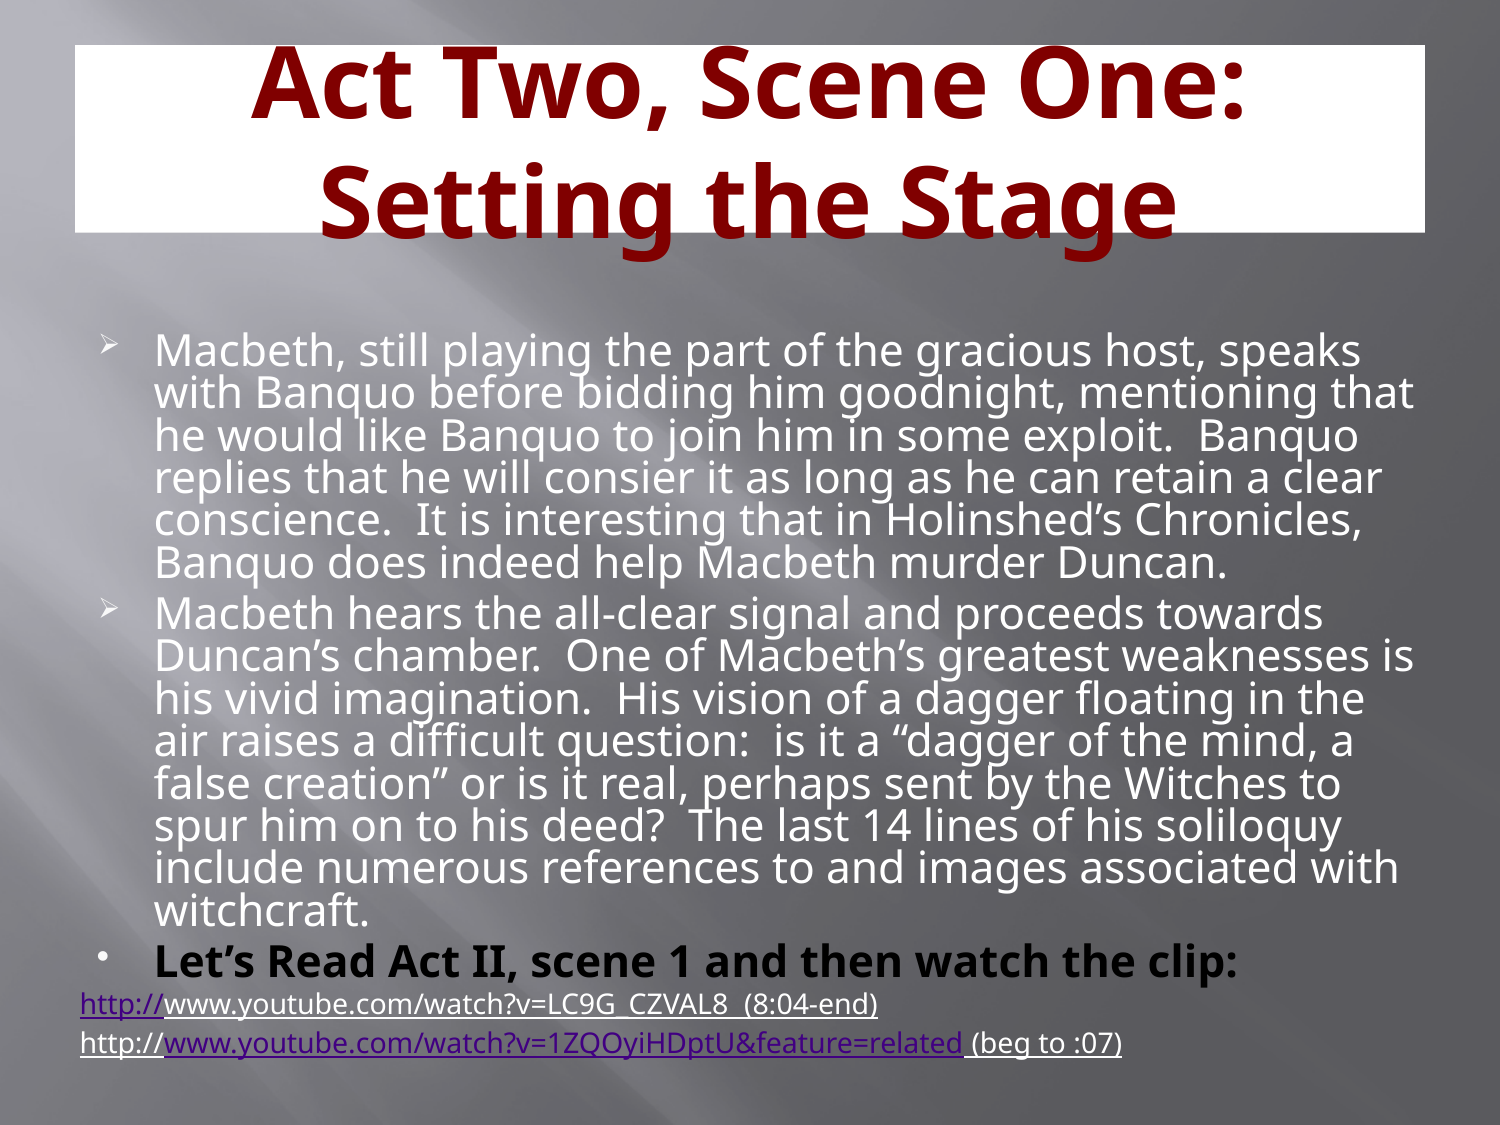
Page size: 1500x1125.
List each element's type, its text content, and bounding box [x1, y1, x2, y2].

list Macbeth, still playing the part of the gracious host, speaks with Banquo before bidding him goodnight, mentioning that he would like Banquo to join him in some exploit. Banquo replies that he will consier it as long as he can retain a clear conscience. It is interesting that in Holinshed’s Chronicles, Banquo does indeed help Macbeth murder Duncan. Macbeth hears the all-clear signal and proceeds towards Duncan’s chamber. One of Macbeth’s greatest weaknesses is his vivid imagination. His vision of a dagger floating in the air raises a difficult question: is it a “dagger of the mind, a false creation” or is it real, perhaps sent by the Witches to spur him on to his deed? The last 14 lines of his soliloquy include numerous references to and images associated with witchcraft. Let’s Read Act II, scene 1 and then watch the clip: http://www.youtube.com/watch?v=LC9G_CZVAL8 (8:04-end) http://www.youtube.com/watch?v=1ZQOyiHDptU&feature=related (beg to :07) [64, 324, 1447, 1083]
title Act Two, Scene One: Setting the Stage [75, 45, 1425, 233]
